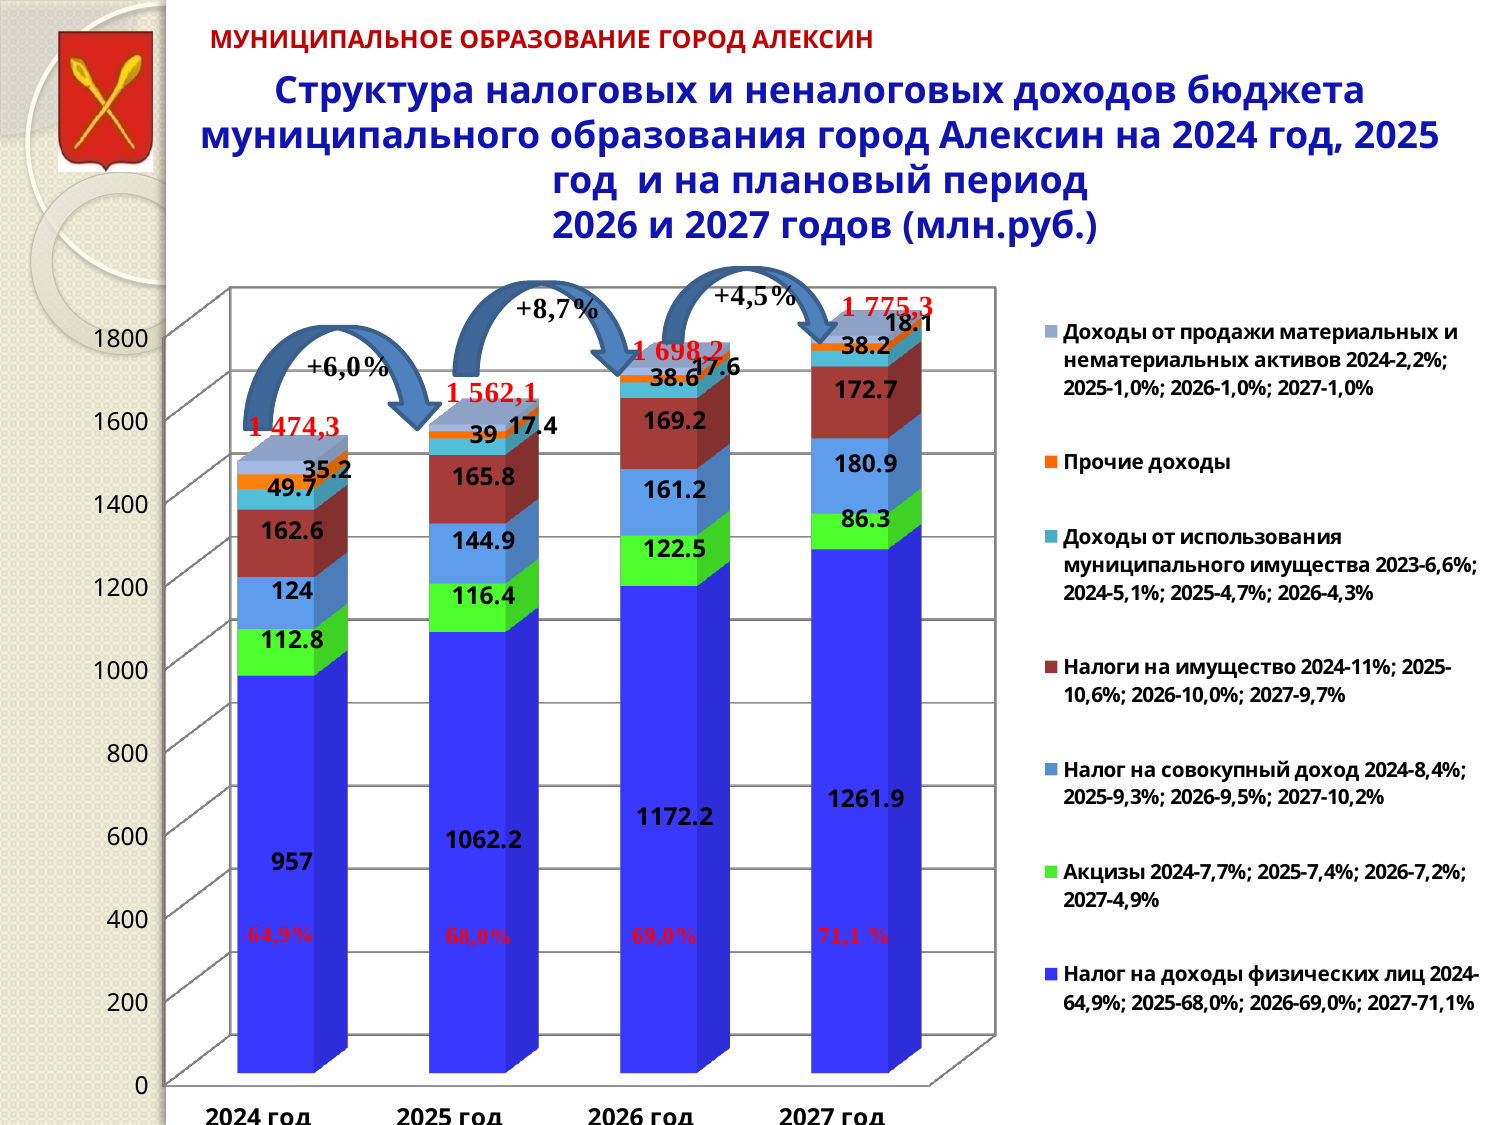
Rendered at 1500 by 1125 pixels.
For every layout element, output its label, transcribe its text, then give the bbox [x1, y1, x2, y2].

chart [58, 265, 1500, 1125]
text_box МУНИЦИПАЛЬНОЕ ОБРАЗОВАНИЕ ГОРОД АЛЕКСИН [194, 15, 1353, 61]
picture [58, 30, 153, 173]
title Структура налоговых и неналоговых доходов бюджета муниципального образования город Алексин на 2024 год, 2025 год и на плановый период 2026 и 2027 годов (млн.руб.) [175, 62, 1465, 250]
